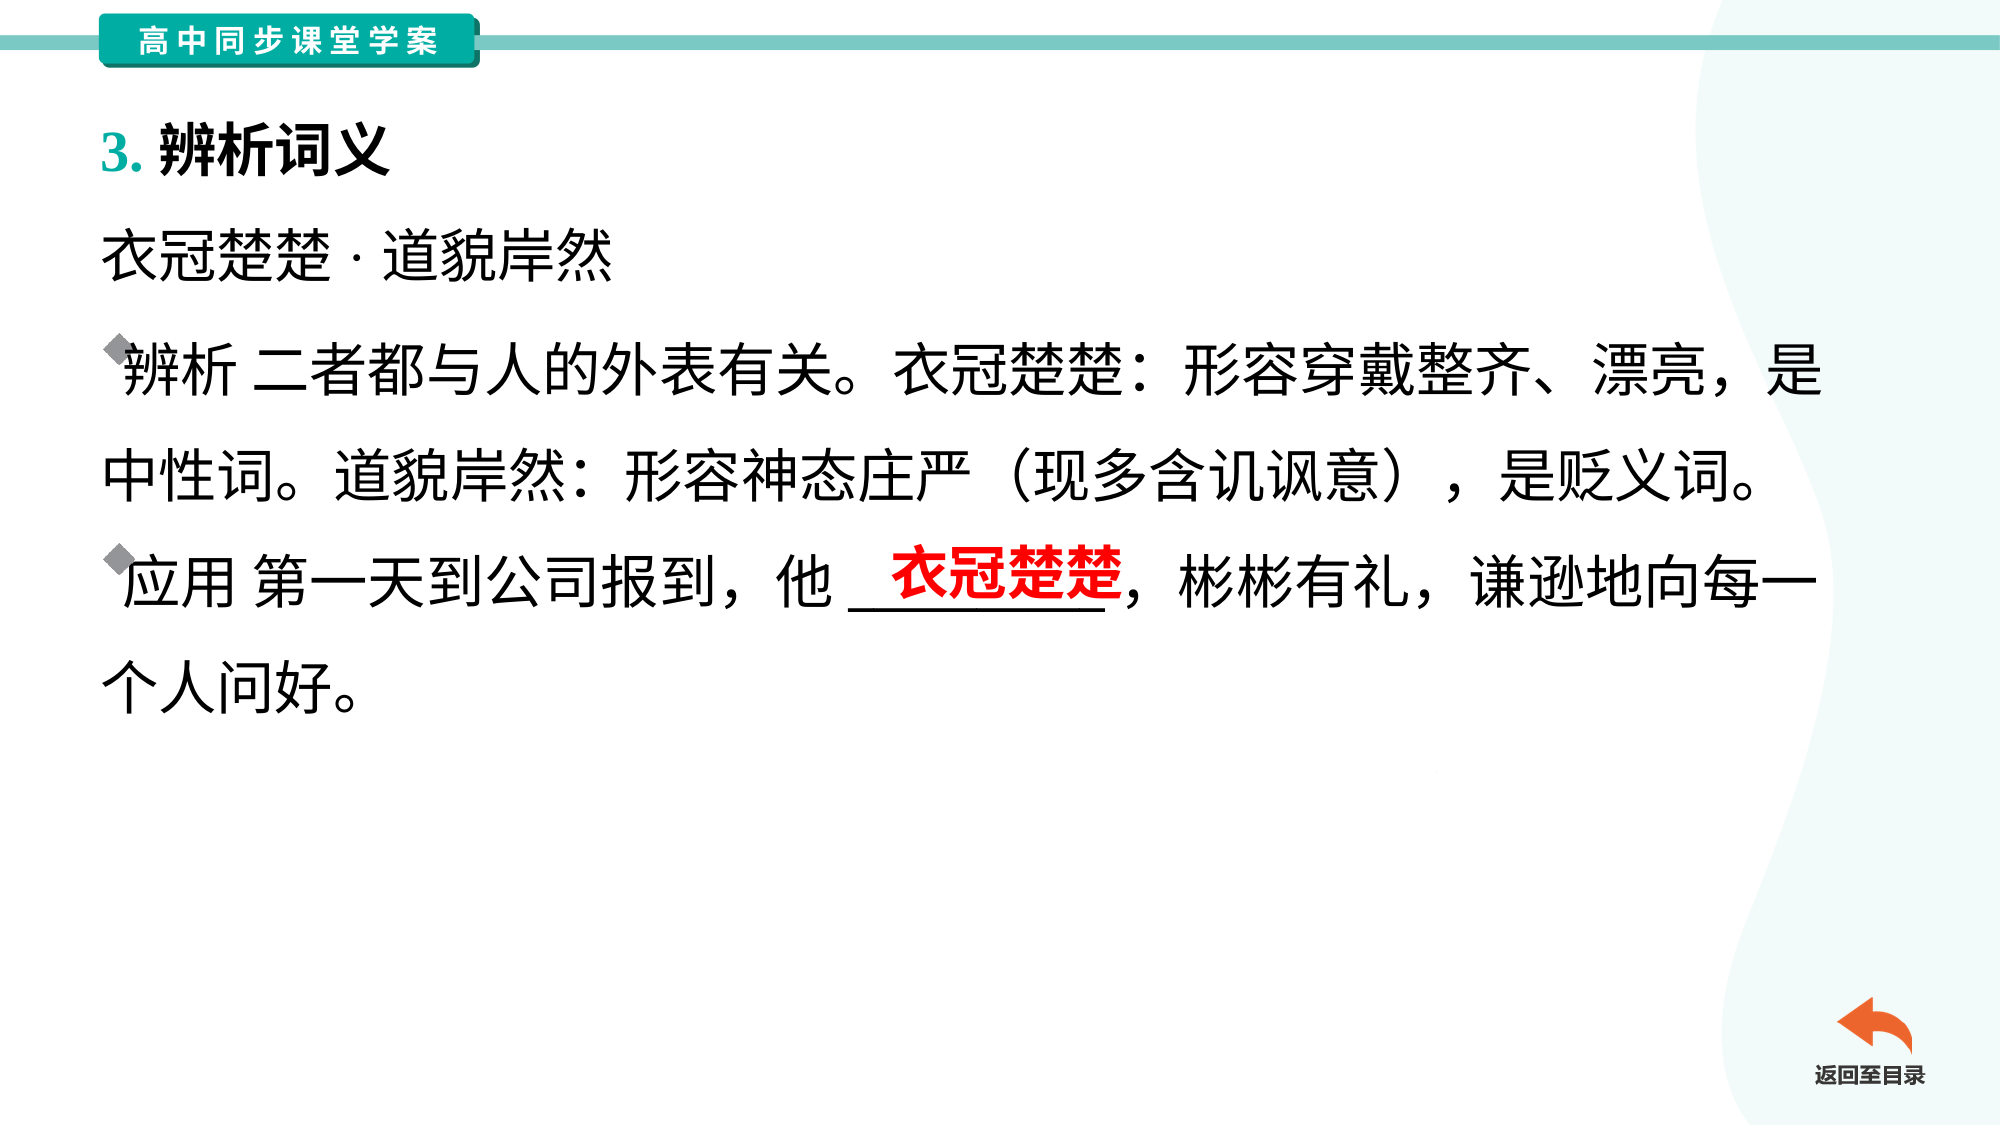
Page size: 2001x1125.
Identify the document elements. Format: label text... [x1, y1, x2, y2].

picture [0, 0, 2000, 1125]
text_box 辨析 二者都与人的外表有关。衣冠楚楚：形容穿戴整齐、漂亮，是 中性词。道貌岸然：形容神态庄严（现多含讥讽意），是贬义词。 应用 第一天到公司报到，他__________，彬彬有礼，谦逊地向每一 个人问好。 [100, 296, 1899, 722]
text_box 衣冠楚楚 [868, 503, 1146, 606]
text_box 3.辨析词义 衣冠楚楚·道貌岸然 [100, 76, 1899, 290]
